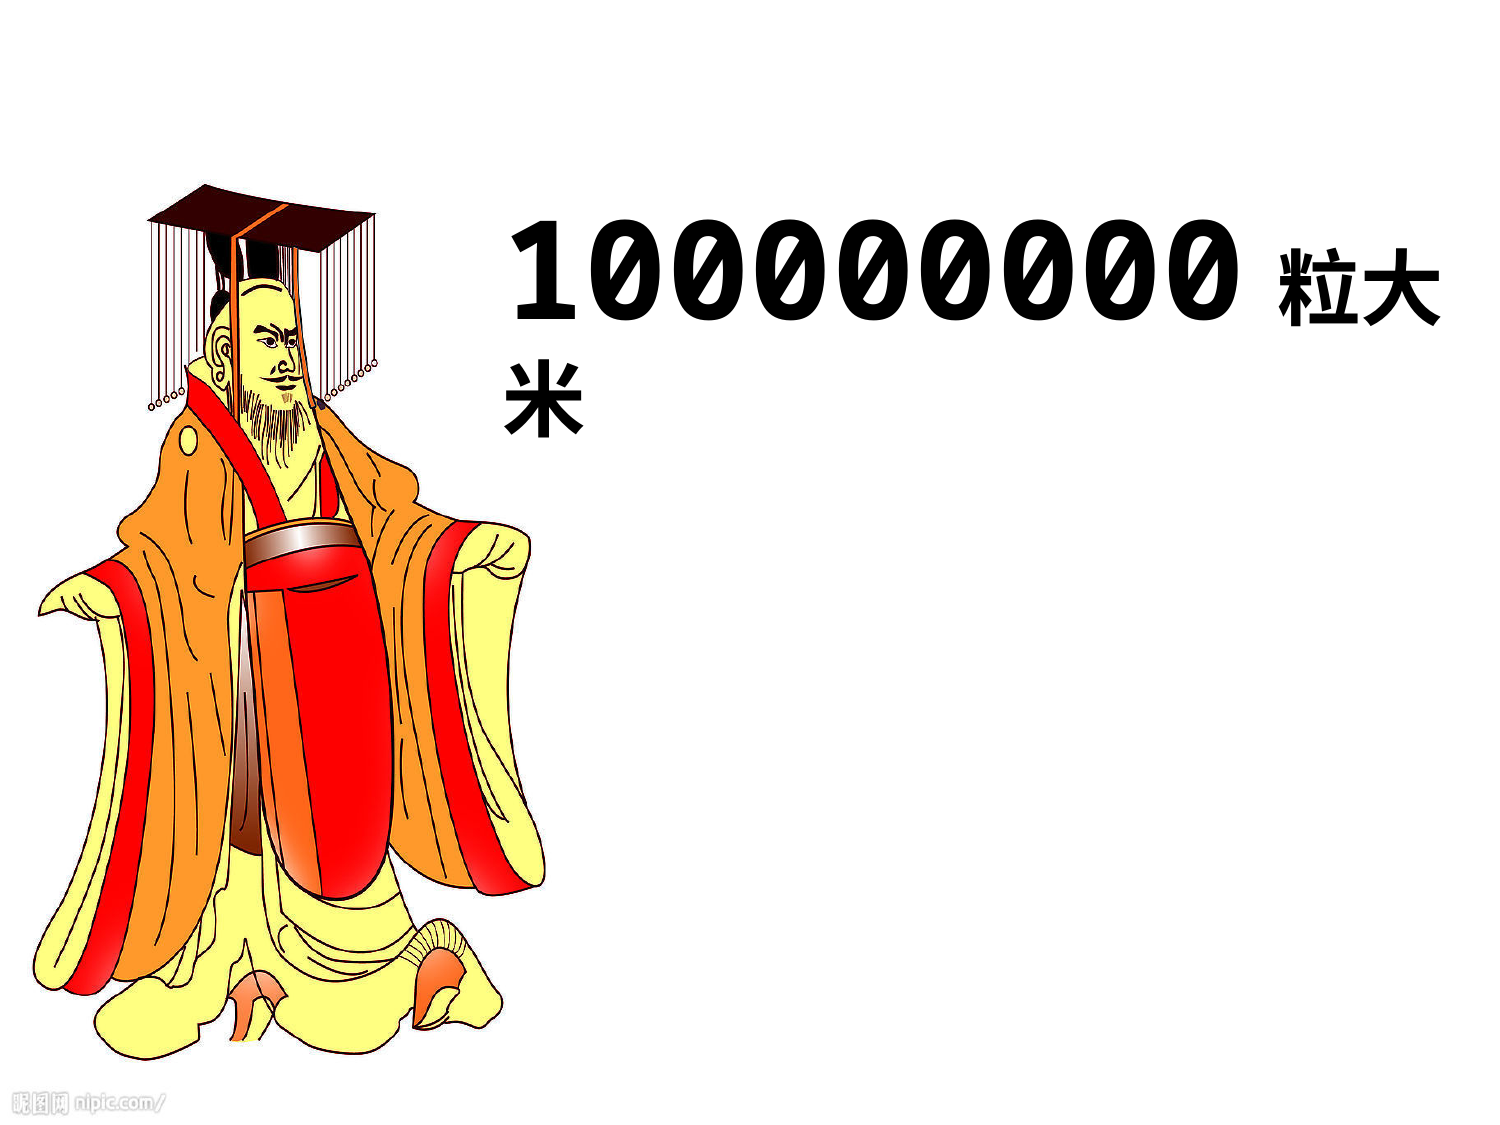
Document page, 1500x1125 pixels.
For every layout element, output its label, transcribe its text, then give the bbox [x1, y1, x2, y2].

picture [0, 124, 579, 1125]
text_box 100000000粒大米 [583, 174, 1463, 455]
